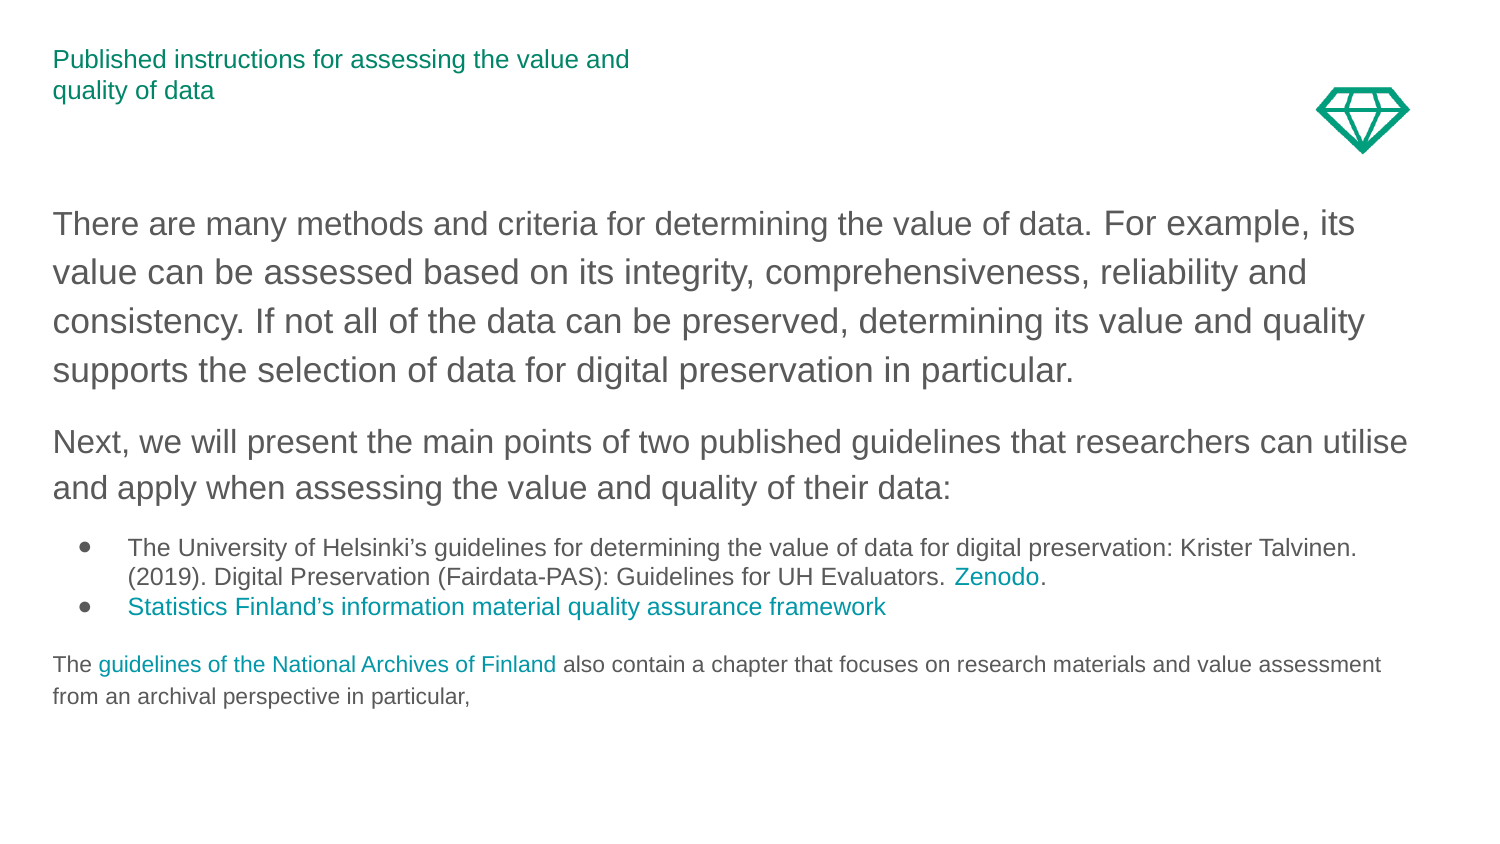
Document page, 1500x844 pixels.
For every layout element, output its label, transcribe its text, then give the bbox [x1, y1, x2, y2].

title Published instructions for assessing the value and quality of data [37, 26, 1436, 121]
list There are many methods and criteria for determining the value of data. For example, its value can be assessed based on its integrity, comprehensiveness, reliability and consistency. If not all of the data can be preserved, determining its value and quality supports the selection of data for digital preservation in particular. Next, we will present the main points of two published guidelines that researchers can utilise and apply when assessing the value and quality of their data: The University of Helsinki’s guidelines for determining the value of data for digital preservation: Krister Talvinen. (2019). Digital Preservation (Fairdata-PAS): Guidelines for UH Evaluators. Zenodo. Statistics Finland’s information material quality assurance framework The guidelines of the National Archives of Finland also contain a chapter that focuses on research materials and value assessment from an archival perspective in particular, [37, 178, 1436, 740]
picture [1311, 72, 1413, 168]
